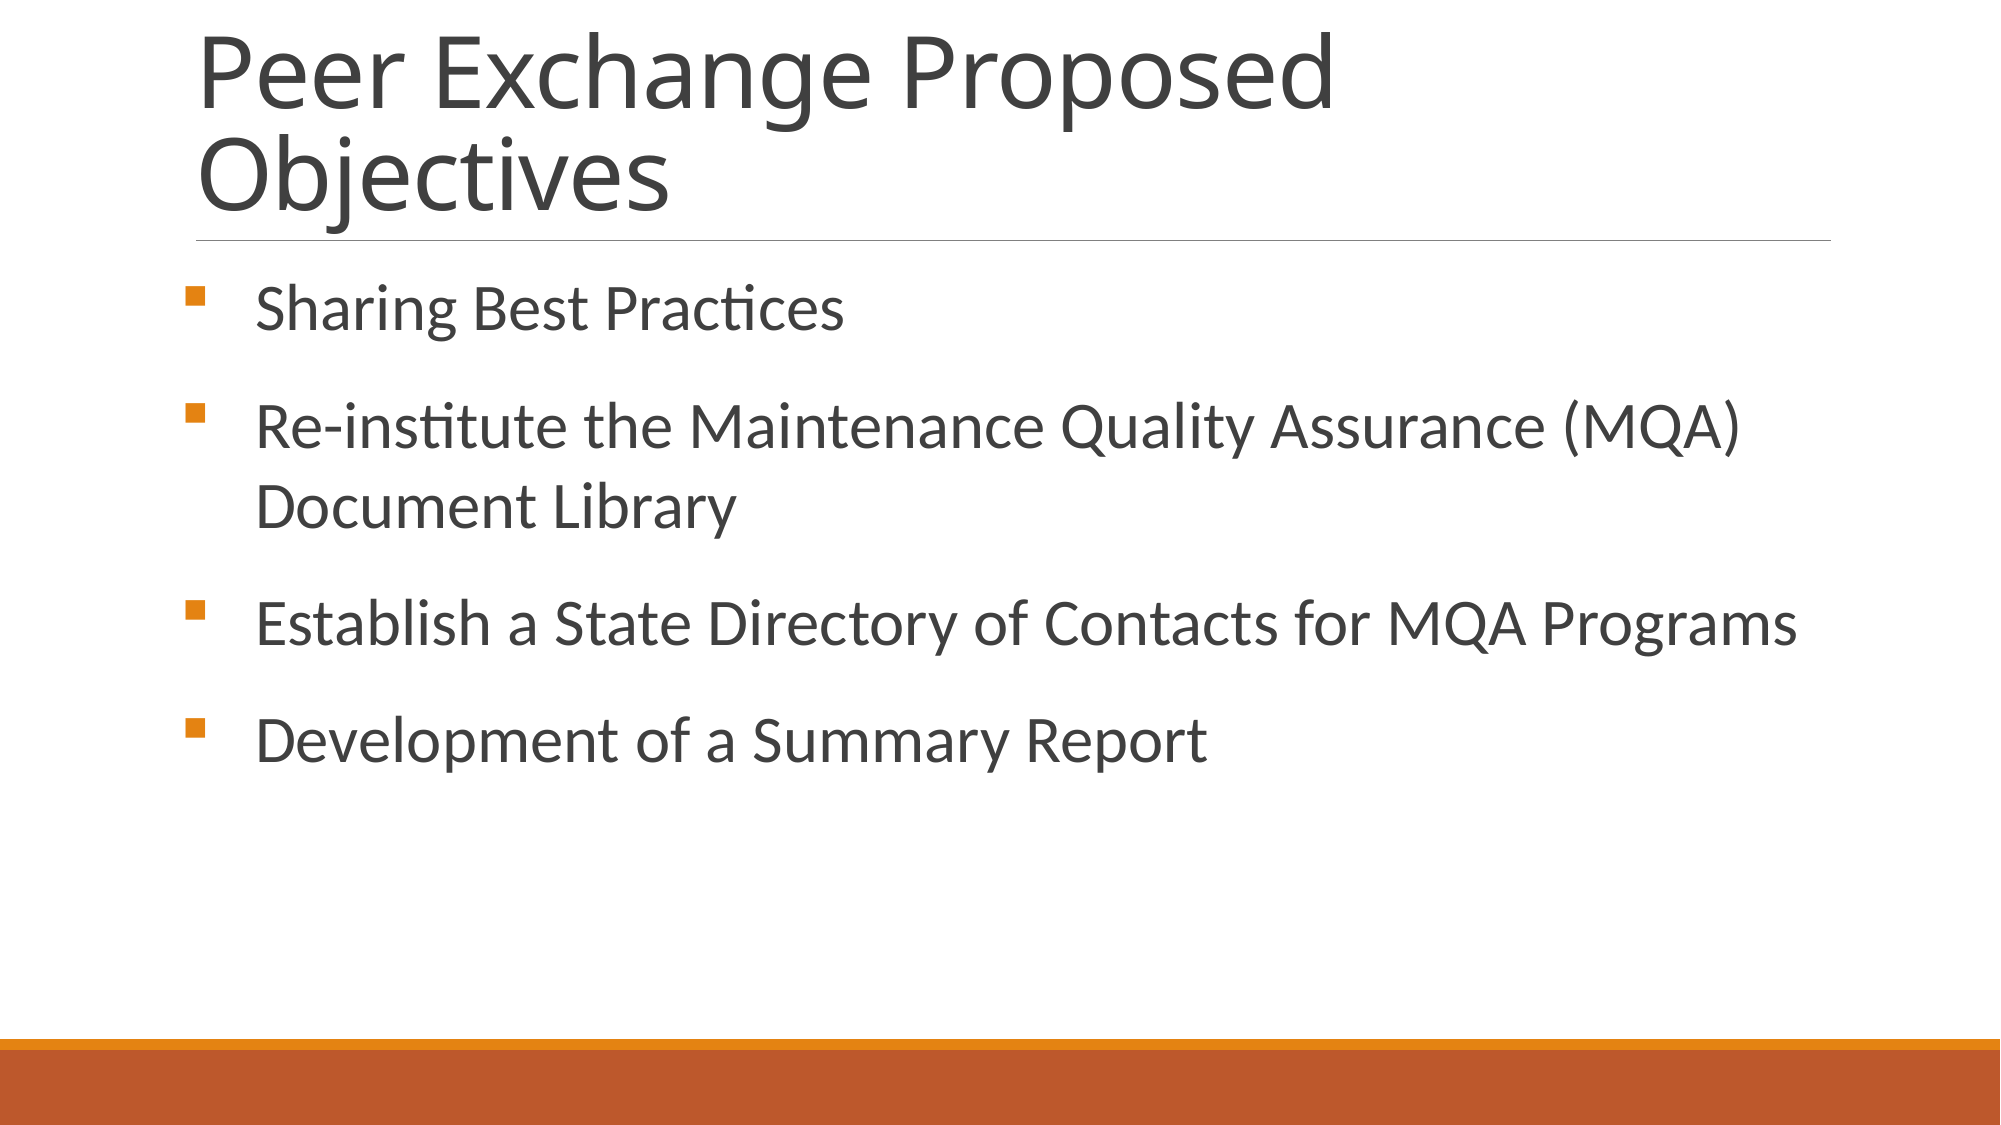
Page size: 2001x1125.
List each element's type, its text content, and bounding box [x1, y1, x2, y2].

list Sharing Best Practices Re-institute the Maintenance Quality Assurance (MQA) Document Library Establish a State Directory of Contacts for MQA Programs Development of a Summary Report [180, 256, 1830, 917]
title Peer Exchange Proposed Objectives [180, 0, 1830, 239]
